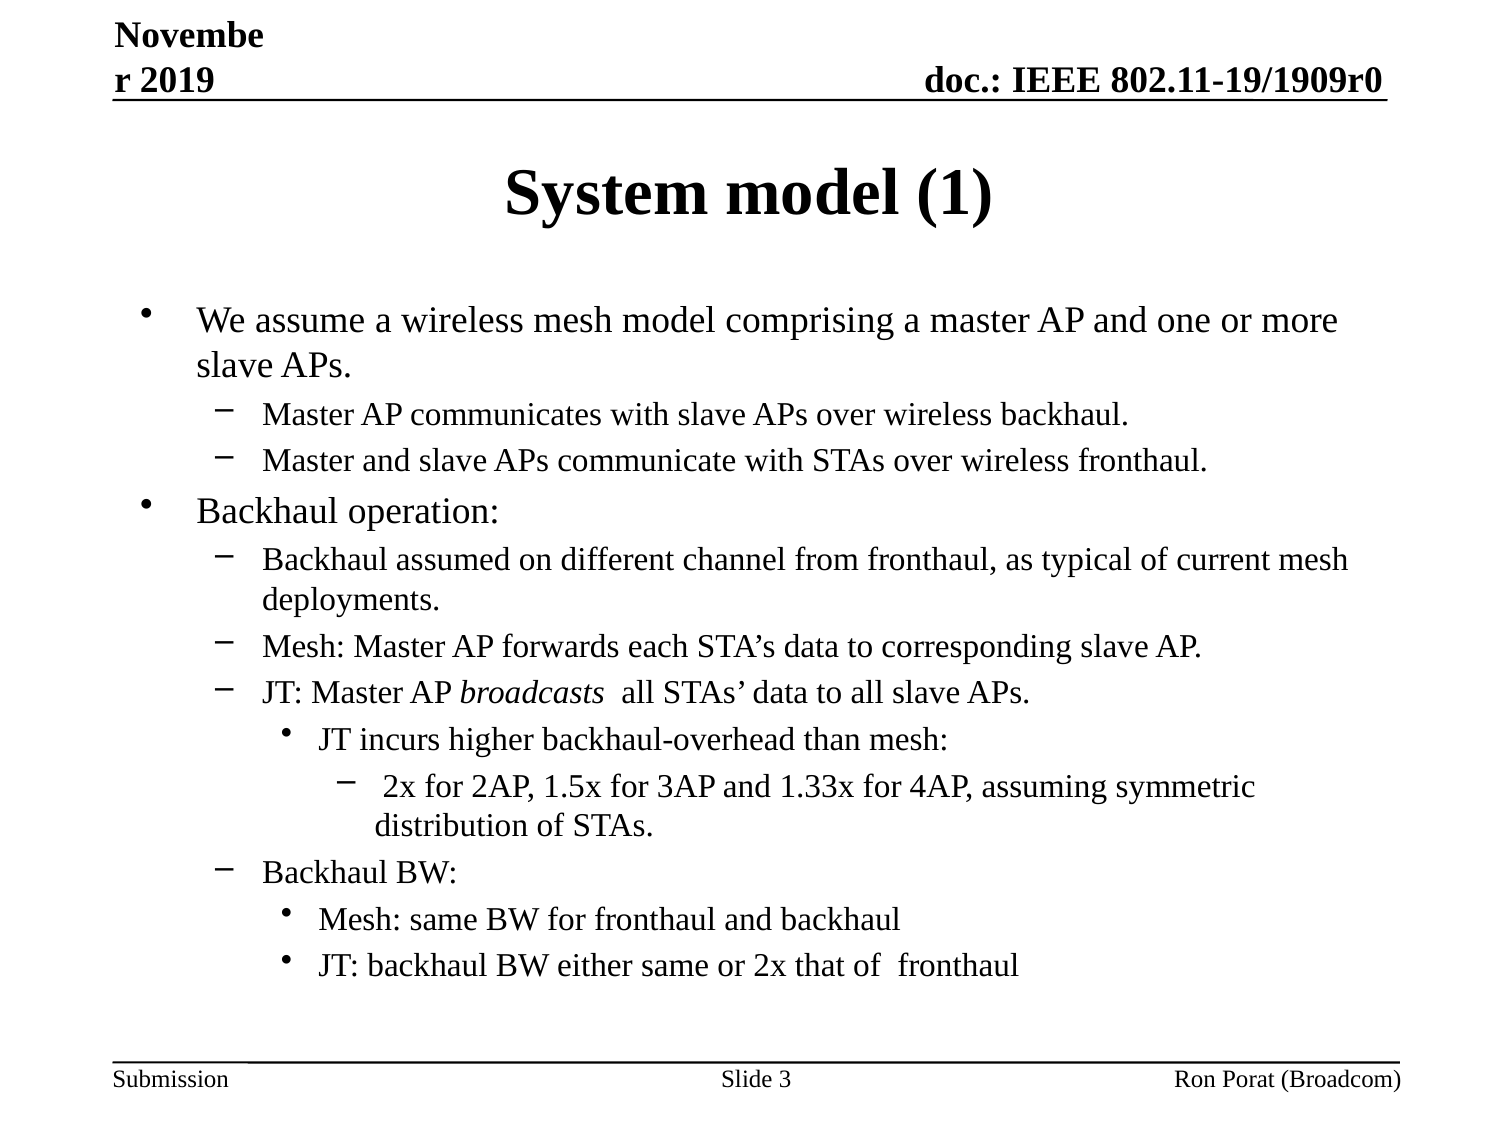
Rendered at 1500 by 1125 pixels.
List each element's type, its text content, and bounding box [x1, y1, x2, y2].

list We assume a wireless mesh model comprising a master AP and one or more slave APs. Master AP communicates with slave APs over wireless backhaul. Master and slave APs communicate with STAs over wireless fronthaul. Backhaul operation: Backhaul assumed on different channel from fronthaul, as typical of current mesh deployments. Mesh: Master AP forwards each STA’s data to corresponding slave AP. JT: Master AP broadcasts all STAs’ data to all slave APs. JT incurs higher backhaul-overhead than mesh: 2x for 2AP, 1.5x for 3AP and 1.33x for 4AP, assuming symmetric distribution of STAs. Backhaul BW: Mesh: same BW for fronthaul and backhaul JT: backhaul BW either same or 2x that of fronthaul [124, 287, 1401, 976]
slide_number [114, 54, 270, 101]
slide_number Slide 3 [712, 1061, 800, 1093]
footer Ron Porat (Broadcom) [1170, 1061, 1402, 1093]
title System model (1) [112, 112, 1388, 263]
